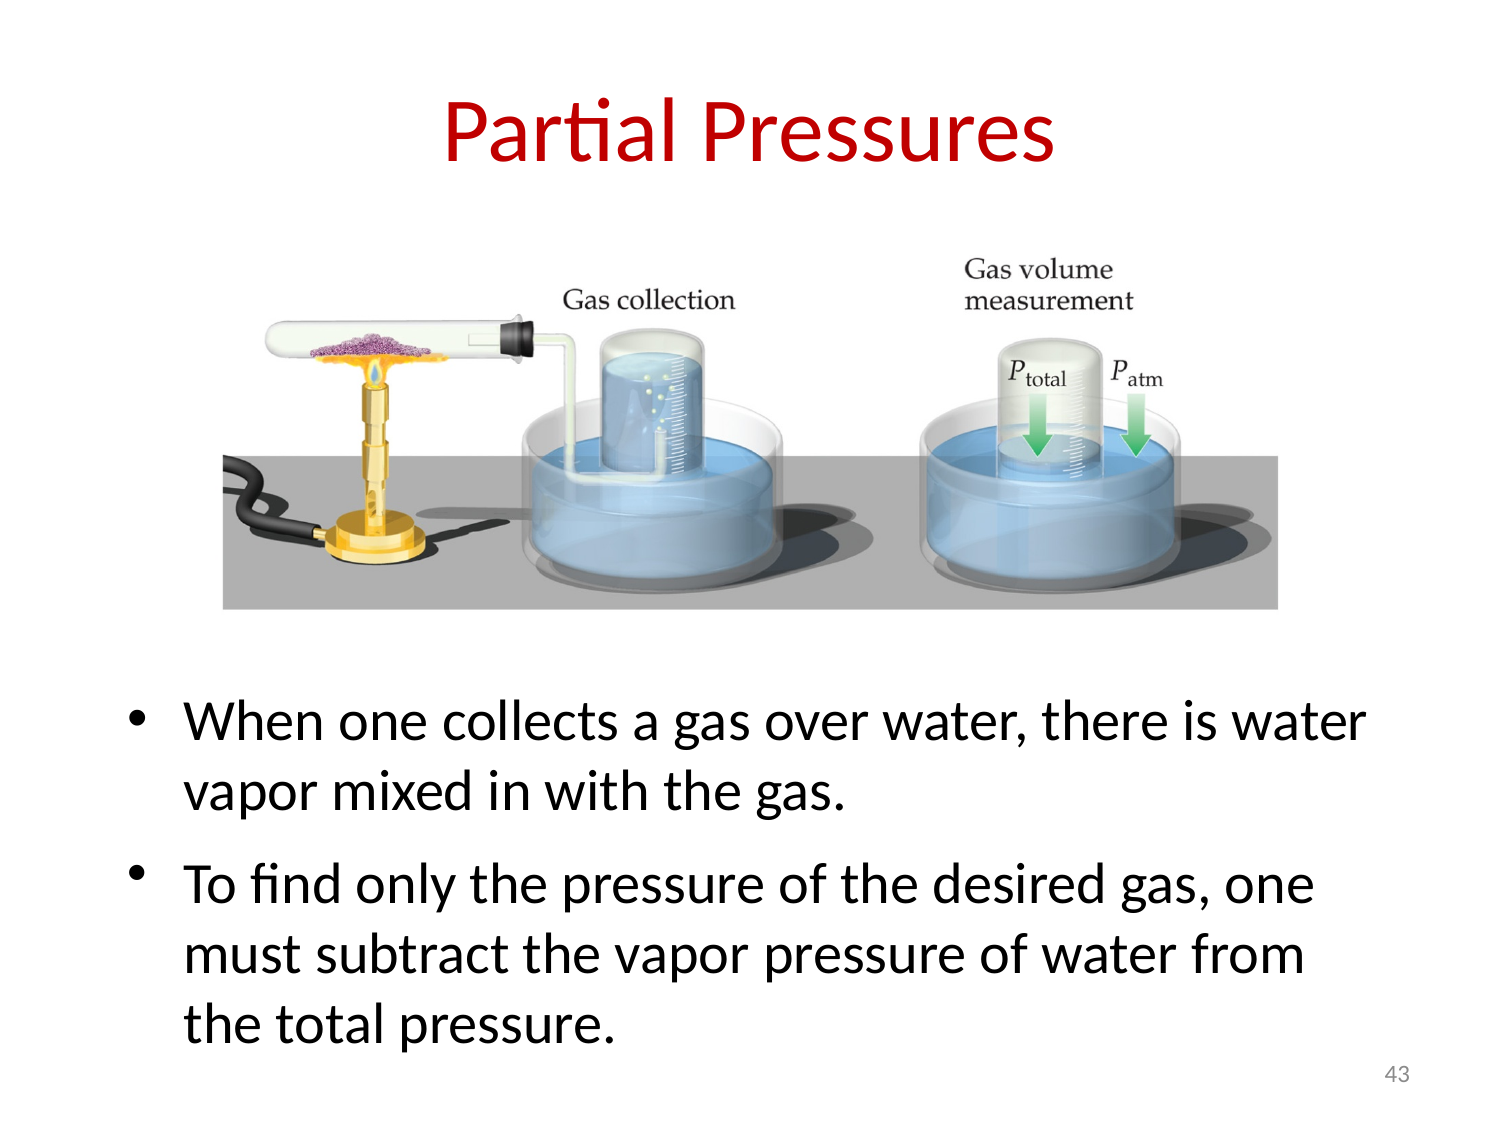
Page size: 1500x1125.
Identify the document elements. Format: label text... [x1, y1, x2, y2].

text_box Partial Pressures [112, 62, 1388, 250]
text_box When one collects a gas over water, there is water vapor mixed in with the gas. [112, 675, 1388, 837]
slide_number 43 [1074, 1042, 1425, 1103]
text_box To find only the pressure of the desired gas, one must subtract the vapor pressure of water from the total pressure. [112, 837, 1388, 1038]
picture [215, 249, 1286, 626]
